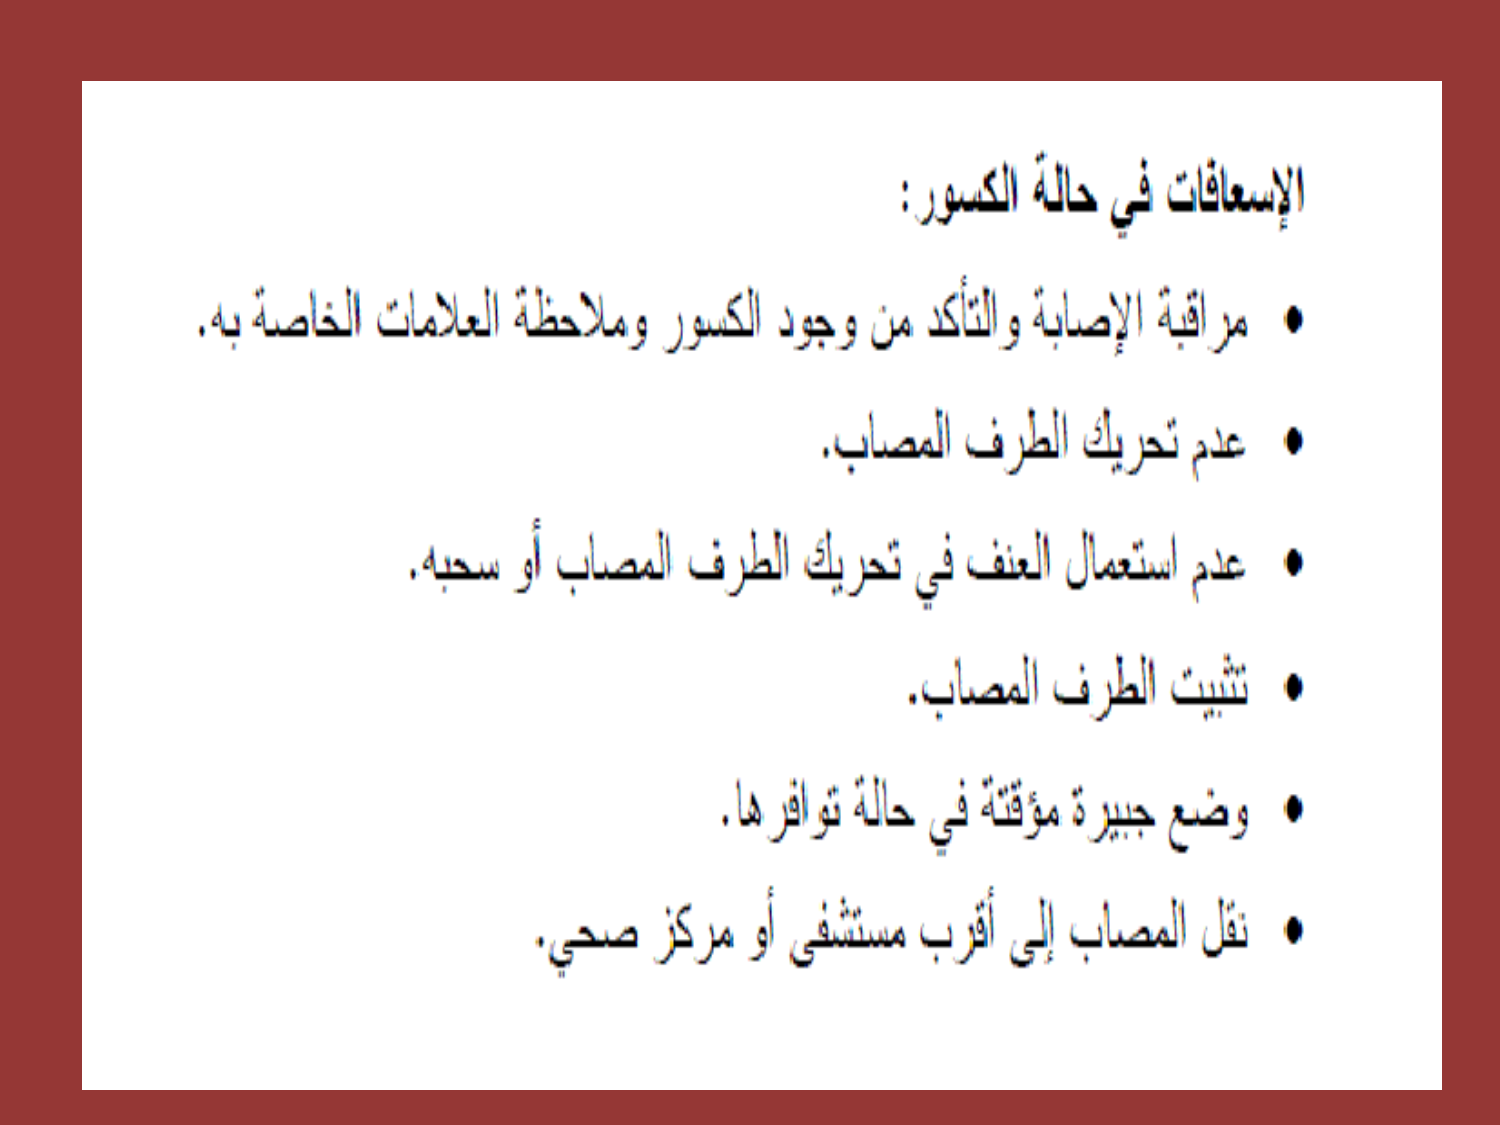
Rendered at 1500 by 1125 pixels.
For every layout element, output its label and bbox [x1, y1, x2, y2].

picture [81, 81, 1442, 1091]
